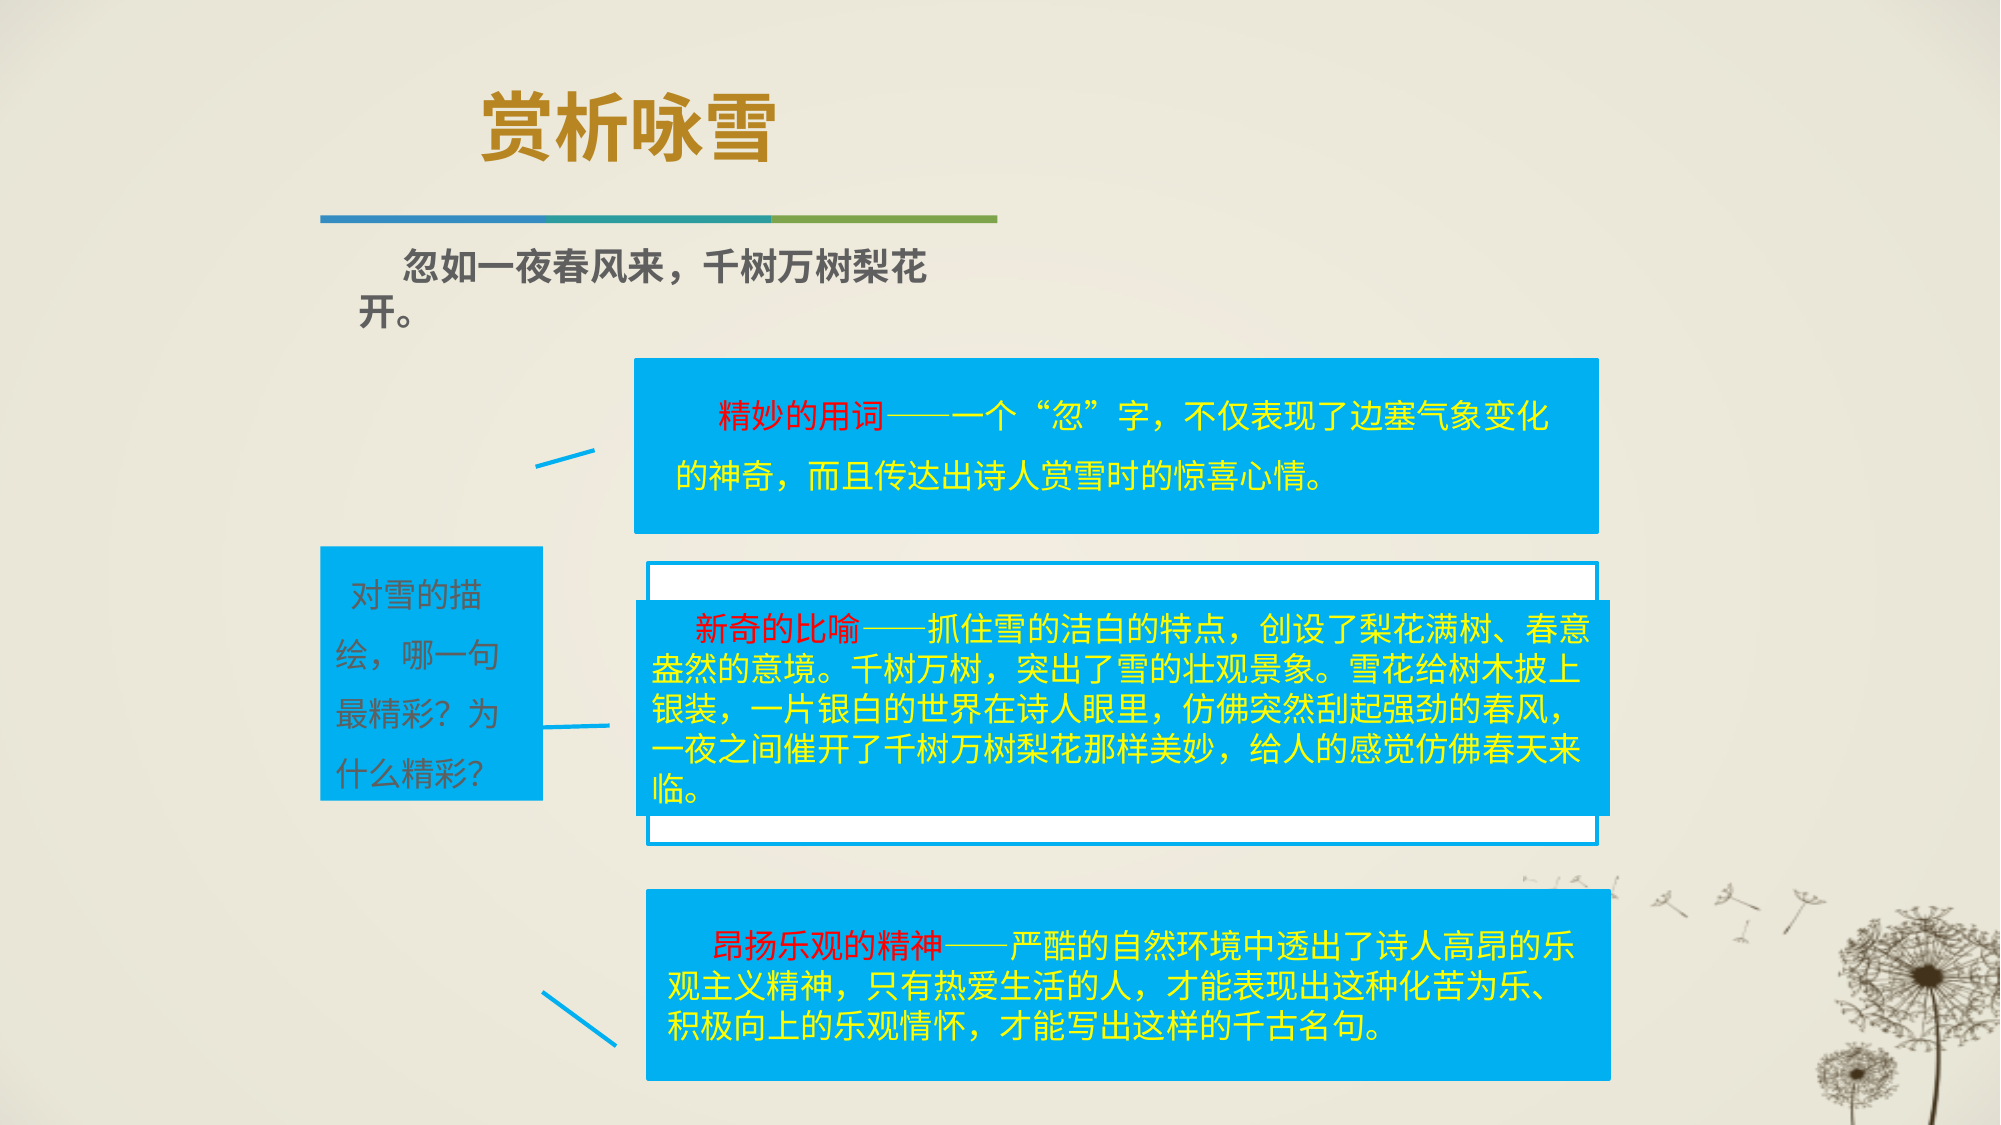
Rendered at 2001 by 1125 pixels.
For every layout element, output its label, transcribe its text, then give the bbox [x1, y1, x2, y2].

text_box [535, 448, 596, 469]
text_box [646, 561, 1599, 600]
text_box [320, 215, 546, 224]
text_box [519, 723, 610, 731]
text_box 昂扬乐观的精神——严酷的自然环境中透出了诗人高昂的乐观主义精神，只有热爱生活的人，才能表现出这种化苦为乐、积极向上的乐观情怀，才能写出这样的千古名句。 [652, 917, 1598, 1053]
text_box [634, 358, 1599, 534]
text_box [772, 215, 998, 224]
text_box 忽如一夜春风来，千树万树梨花开。 [343, 258, 974, 318]
text_box [646, 815, 1599, 846]
text_box [541, 990, 618, 1048]
picture [0, 0, 2000, 1125]
text_box 新奇的比喻——抓住雪的洁白的特点，创设了梨花满树、春意盎然的意境。千树万树，突出了雪的壮观景象。雪花给树木披上银装，一片银白的世界在诗人眼里，仿佛突然刮起强劲的春风，一夜之间催开了千树万树梨花那样美妙，给人的感觉仿佛春天来临。 [636, 600, 1609, 815]
text_box 对雪的描绘，哪一句最精彩？为什么精彩？ [320, 546, 543, 801]
text_box [646, 889, 1611, 1081]
text_box 精妙的用词——一个“忽”字，不仅表现了边塞气象变化的神奇，而且传达出诗人赏雪时的惊喜心情。 [660, 367, 1598, 503]
text_box 赏析咏雪 [465, 73, 859, 178]
text_box [546, 215, 772, 224]
